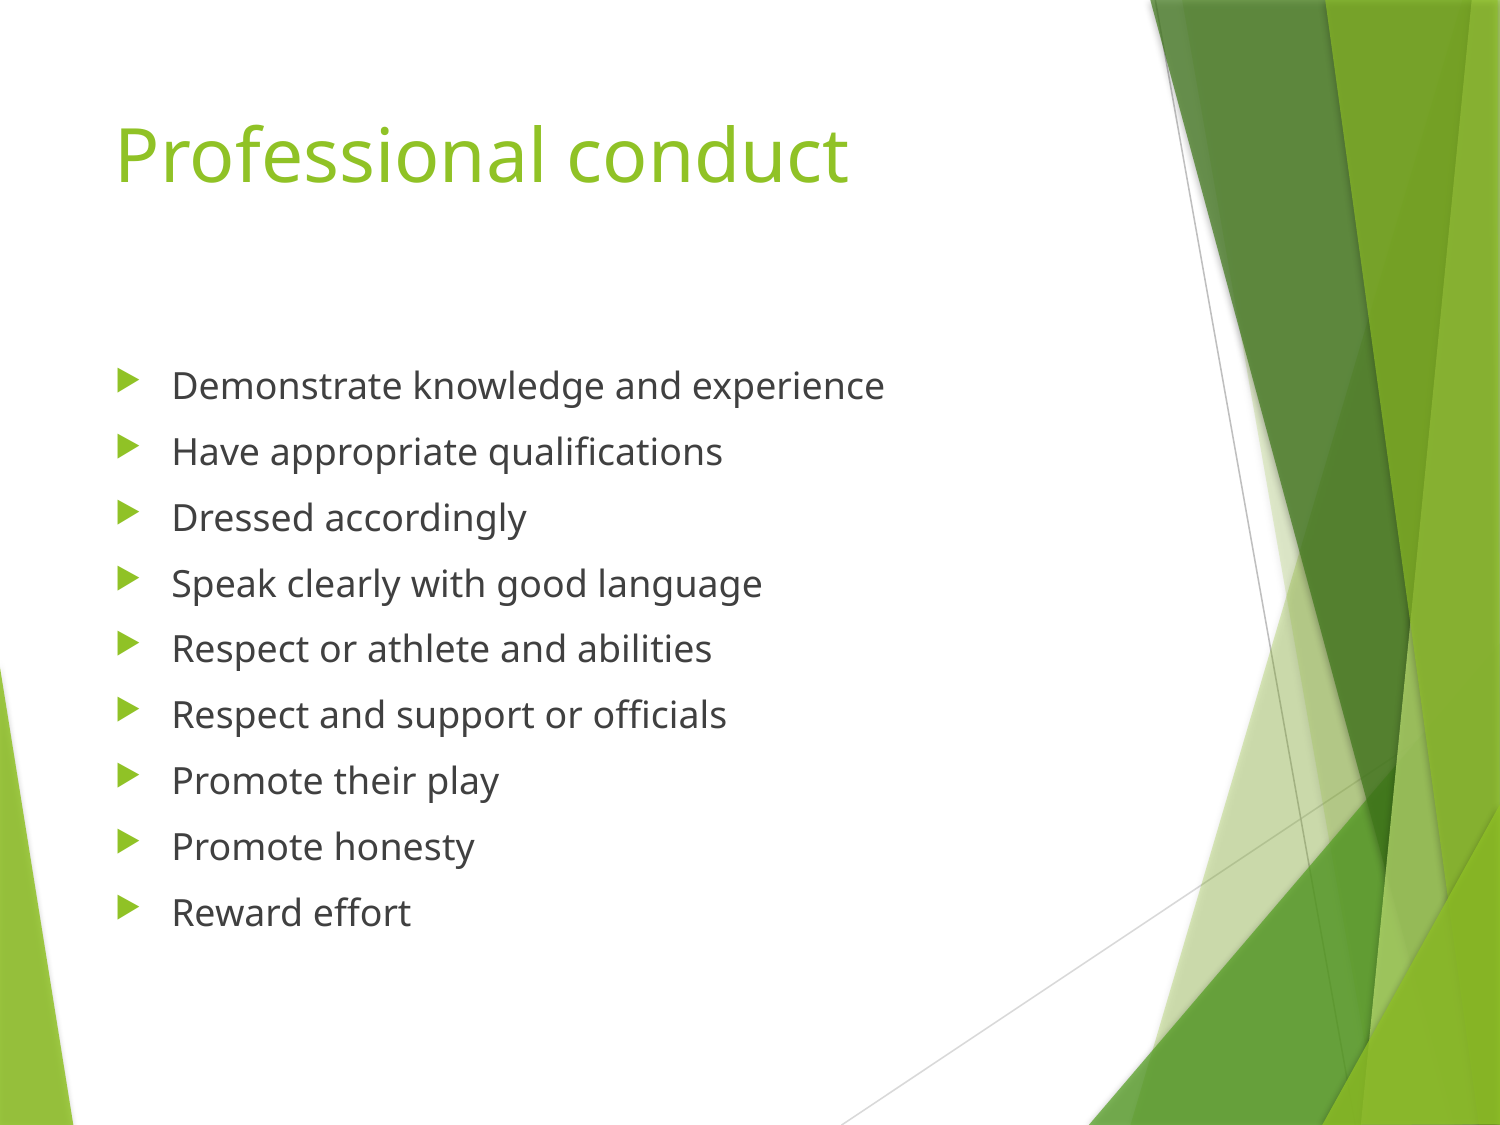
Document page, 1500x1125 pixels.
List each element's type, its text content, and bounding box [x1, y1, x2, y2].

title Professional conduct [99, 99, 1142, 317]
list Demonstrate knowledge and experience Have appropriate qualifications Dressed accordingly Speak clearly with good language Respect or athlete and abilities Respect and support or officials Promote their play Promote honesty Reward effort [99, 354, 1142, 992]
